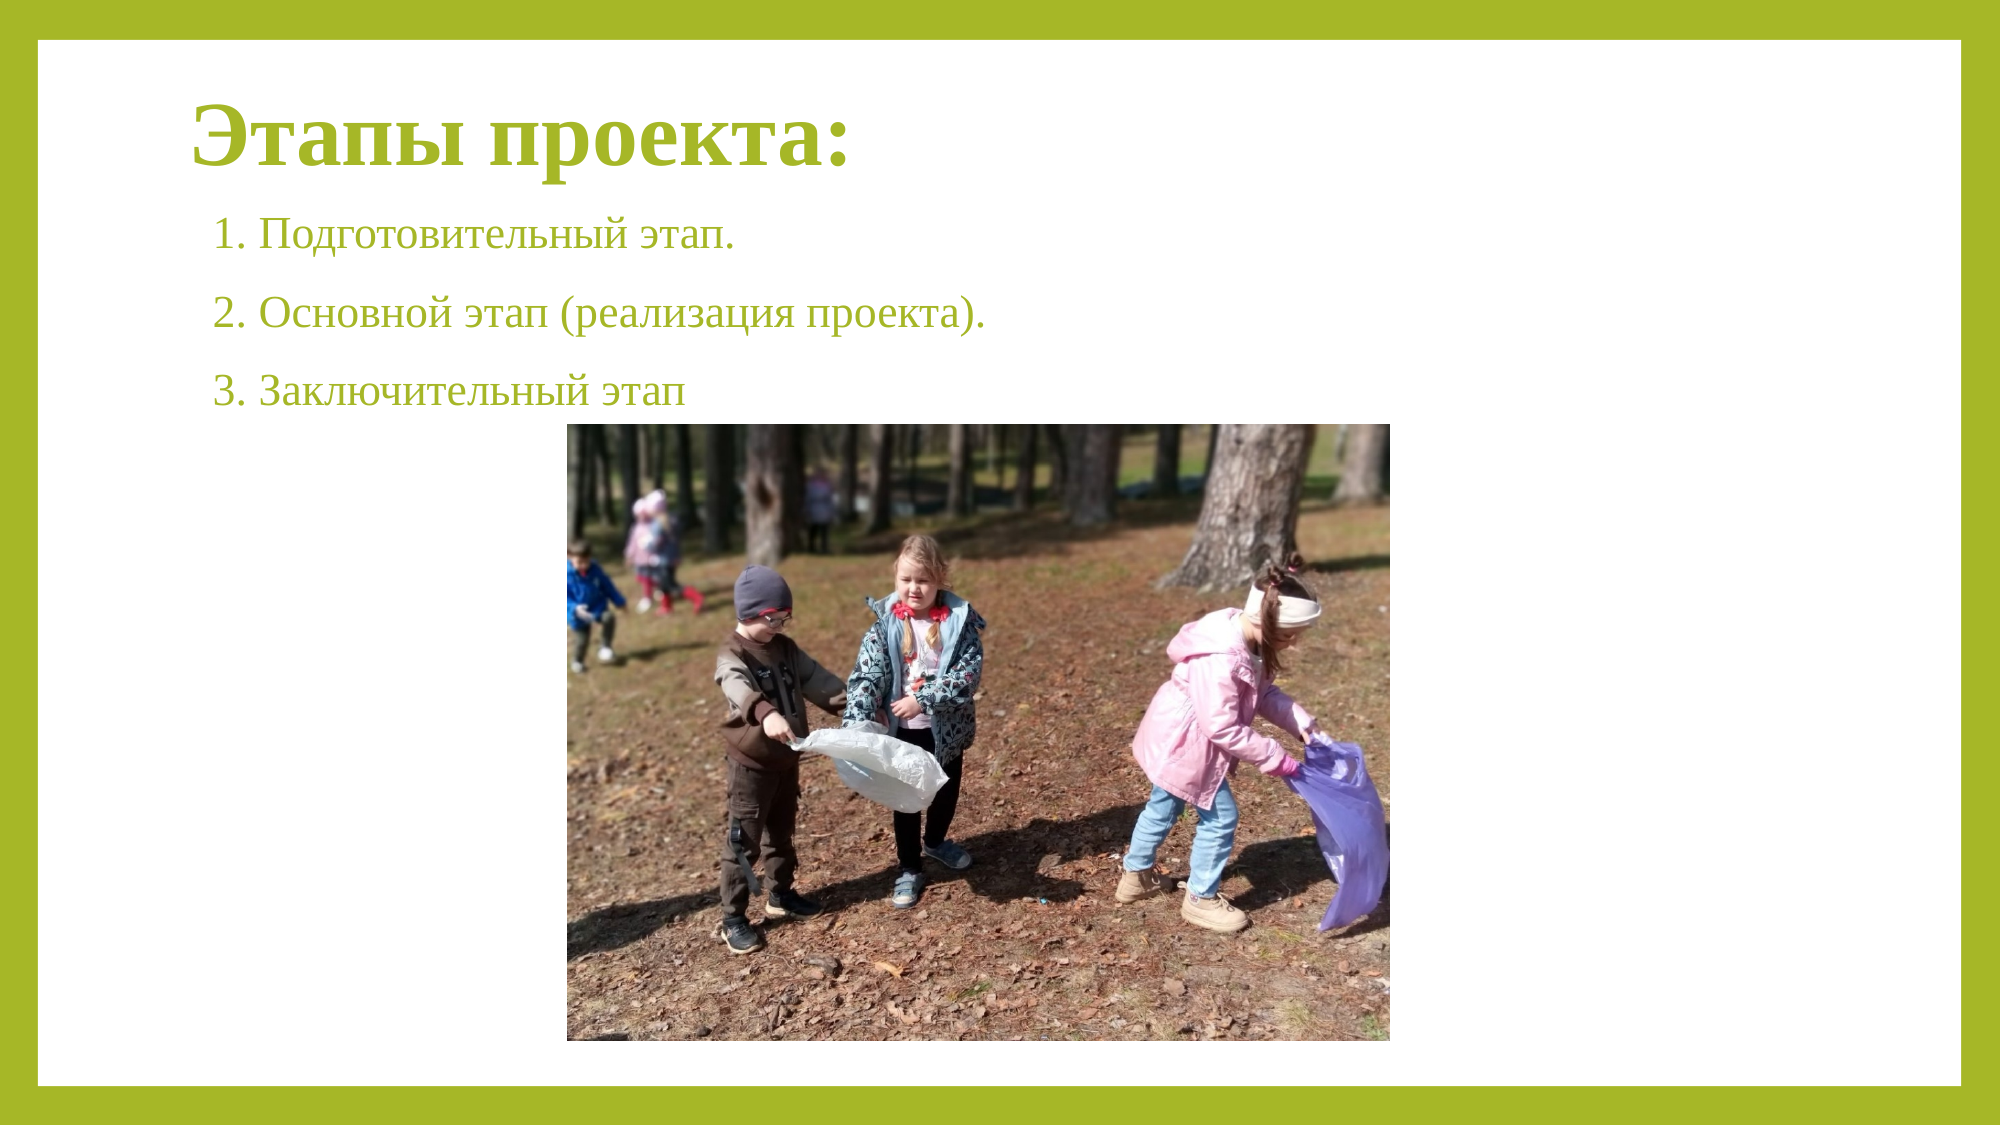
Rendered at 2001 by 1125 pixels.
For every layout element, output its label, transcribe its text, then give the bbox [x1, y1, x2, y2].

title Этапы проекта: [173, 24, 1794, 248]
list 1. Подготовительный этап. 2. Основной этап (реализация проекта). 3. Заключительный этап [190, 201, 1810, 864]
picture [566, 423, 1390, 1041]
